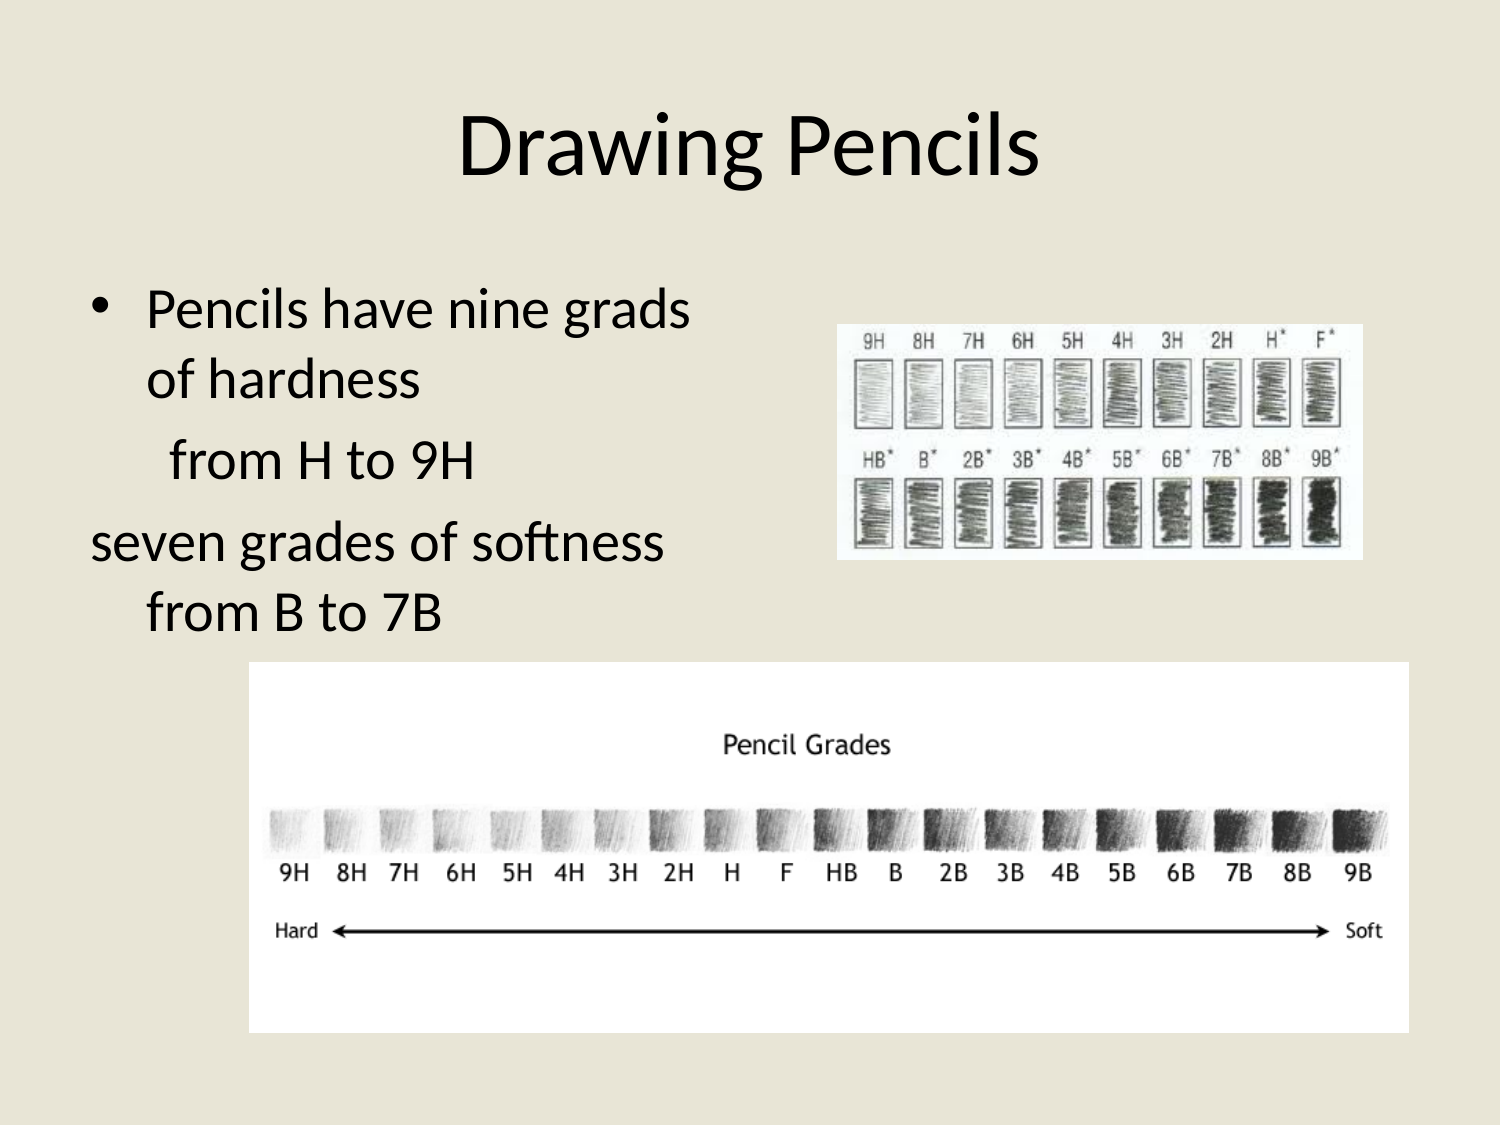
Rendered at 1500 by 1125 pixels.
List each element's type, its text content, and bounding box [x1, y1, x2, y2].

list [837, 324, 1363, 560]
list Pencils have nine grads of hardness from H to 9H seven grades of softness from B to 7B [75, 262, 738, 1005]
title Drawing Pencils [75, 45, 1425, 233]
picture [249, 662, 1409, 1033]
